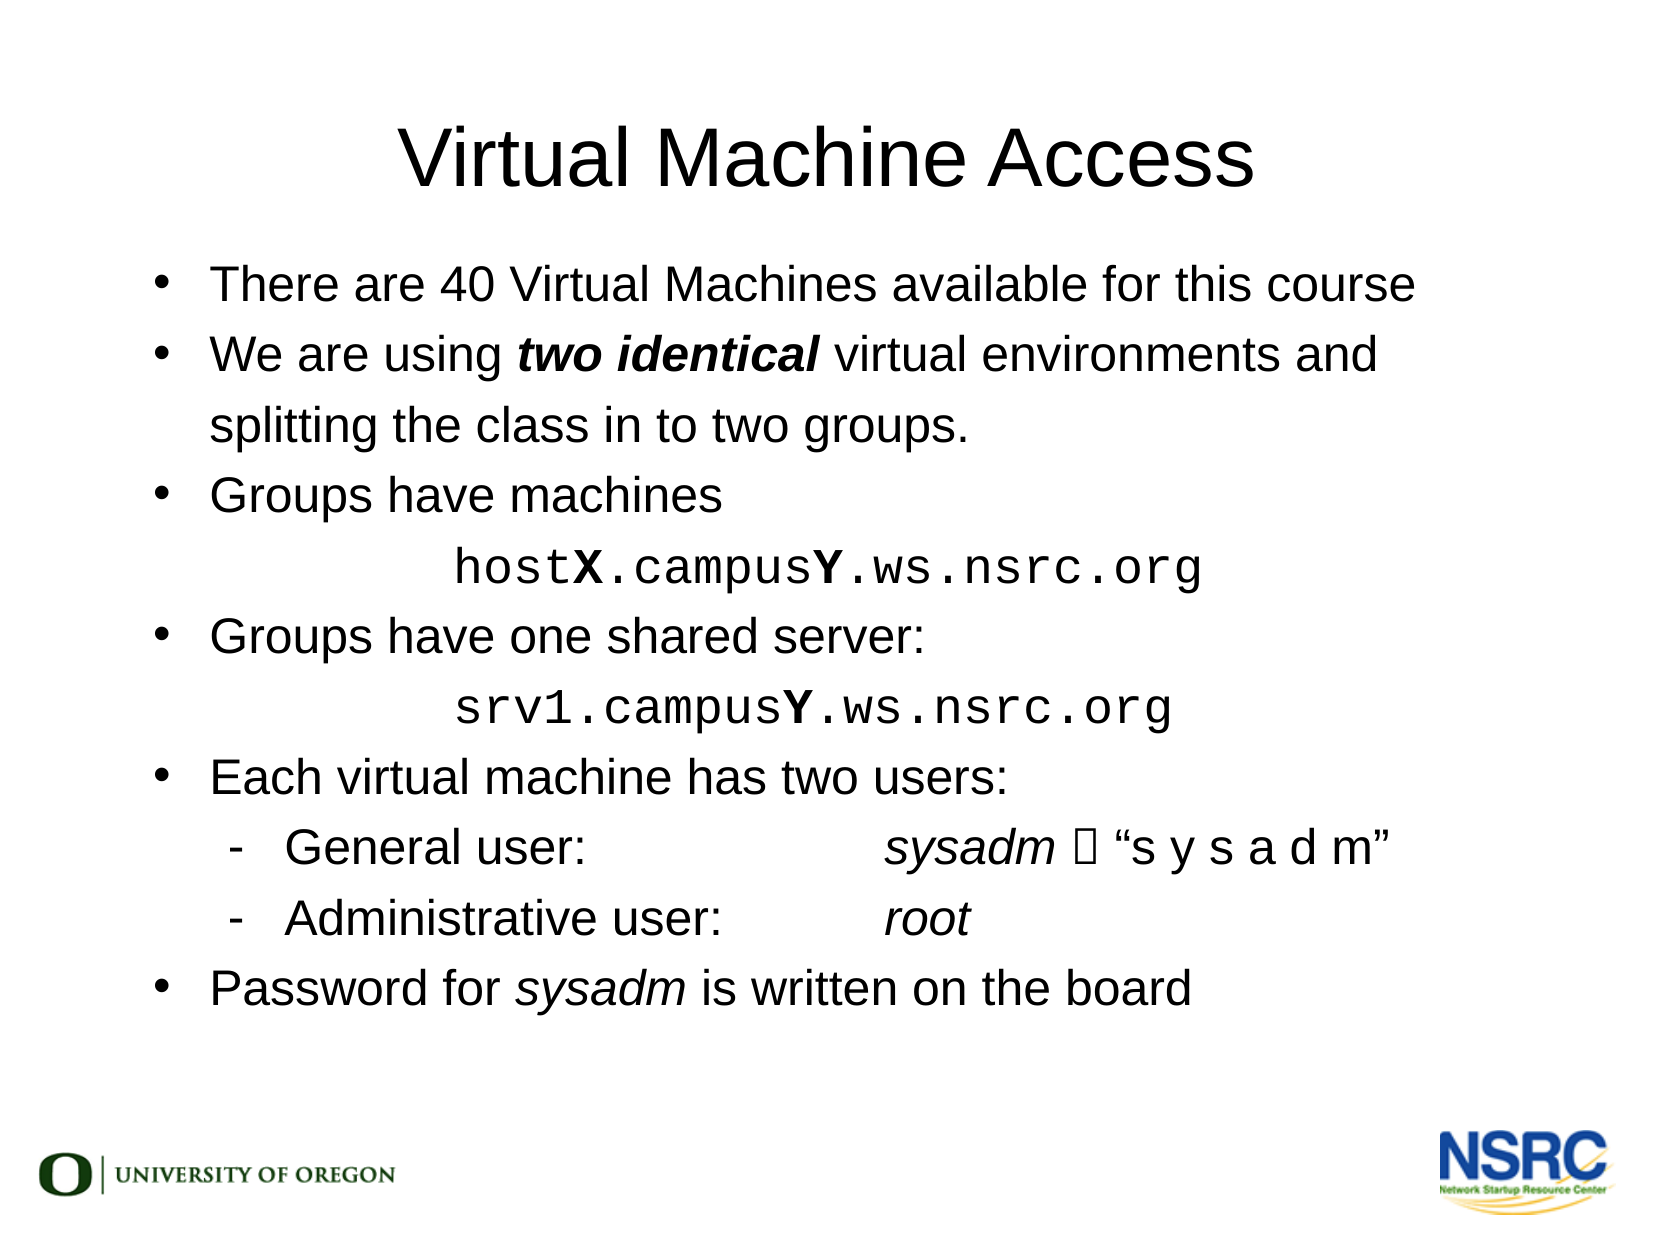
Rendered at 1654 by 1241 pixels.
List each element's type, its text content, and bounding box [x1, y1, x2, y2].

text_box There are 40 Virtual Machines available for this course We are using two identical virtual environments and splitting the class in to two groups. Groups have machines hostX.campusY.ws.nsrc.org Groups have one shared server: srv1.campusY.ws.nsrc.org Each virtual machine has two users: General user: sysadm  “s y s a d m” Administrative user: root Password for sysadm is written on the board [138, 233, 1463, 1023]
picture [37, 1151, 397, 1198]
text_box Virtual Machine Access [82, 49, 1571, 257]
picture [1440, 1130, 1616, 1215]
